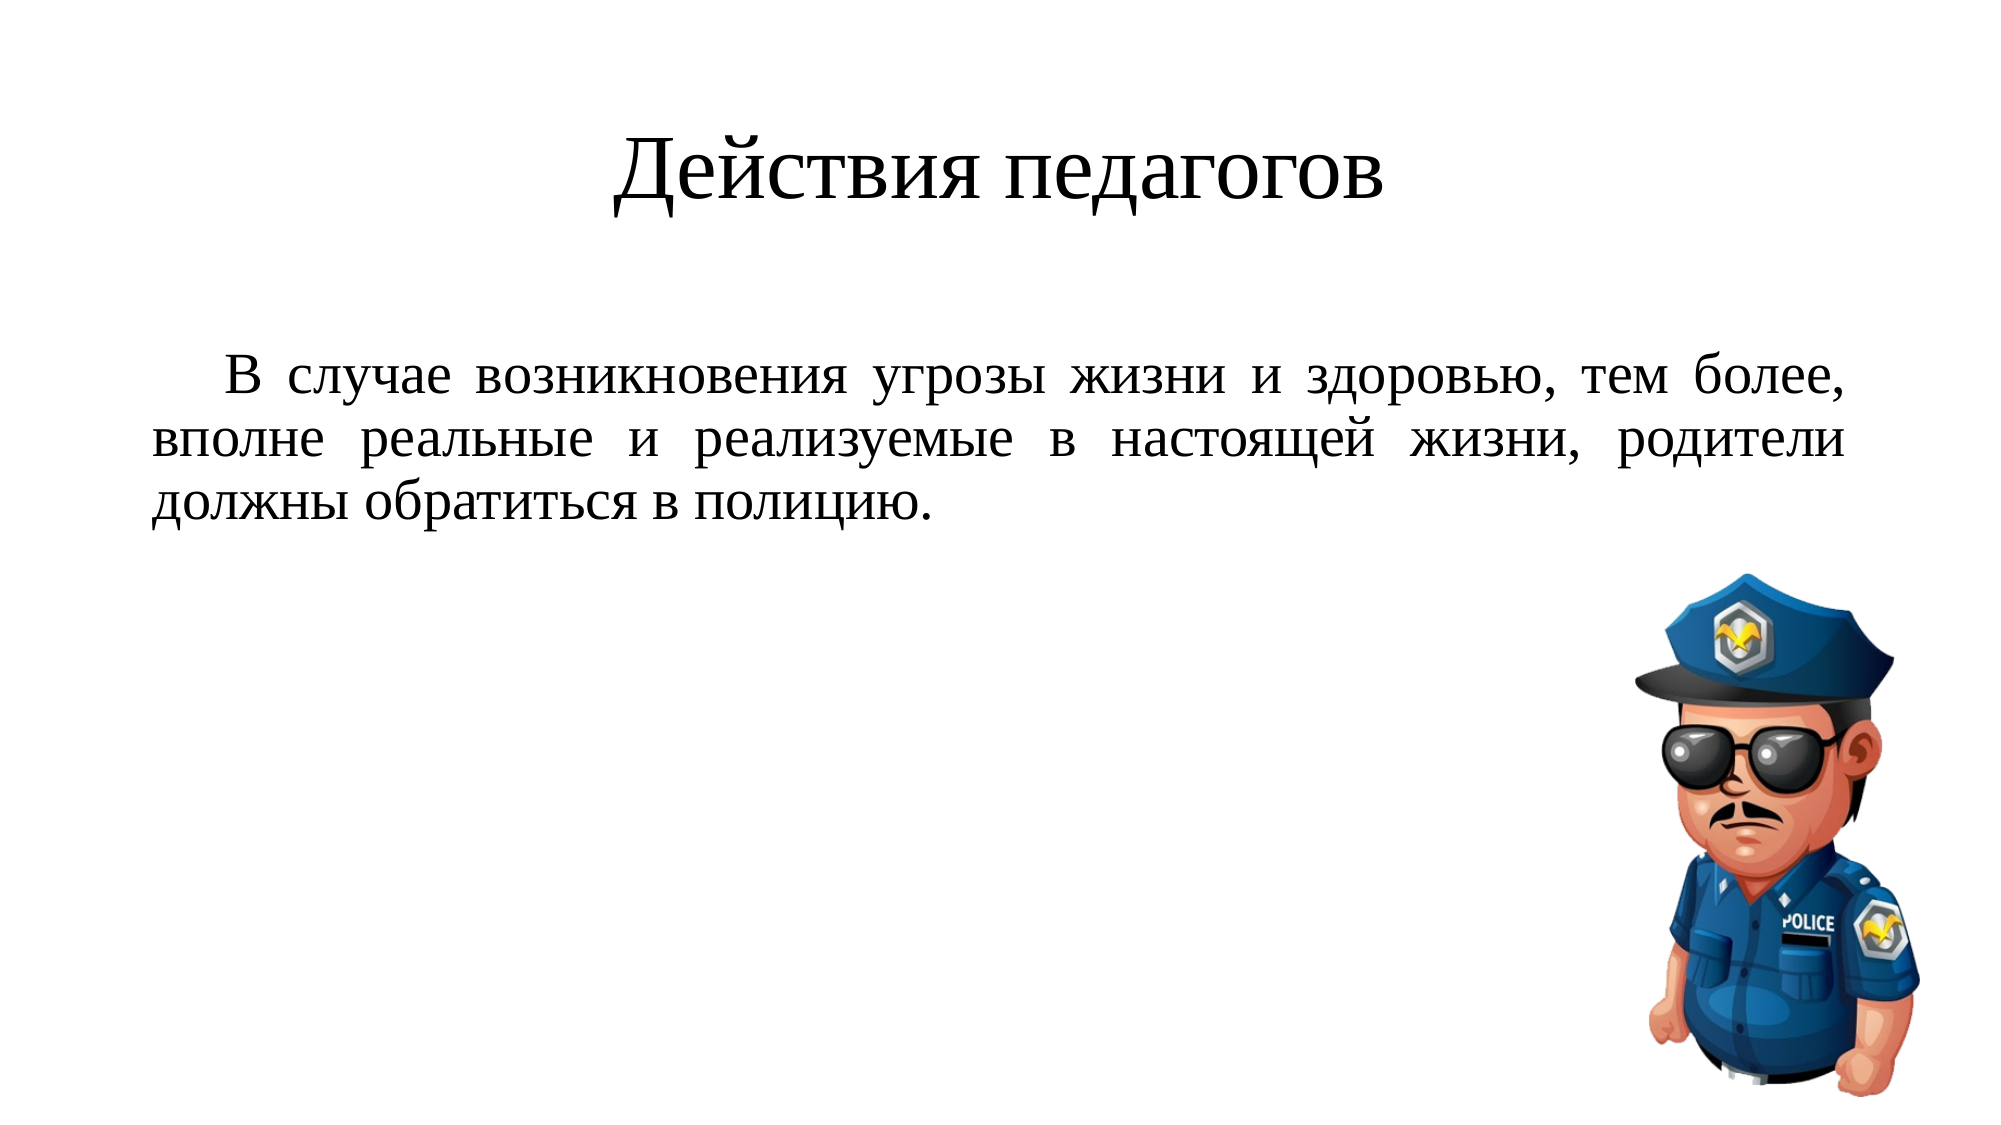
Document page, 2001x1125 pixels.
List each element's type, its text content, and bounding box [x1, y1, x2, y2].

list В случае возникновения угрозы жизни и здоровью, тем более, вполне реальные и реализуемые в настоящей жизни, родители должны обратиться в полицию. [137, 335, 1863, 836]
title Действия педагогов [137, 59, 1863, 278]
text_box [1634, 573, 1921, 1098]
